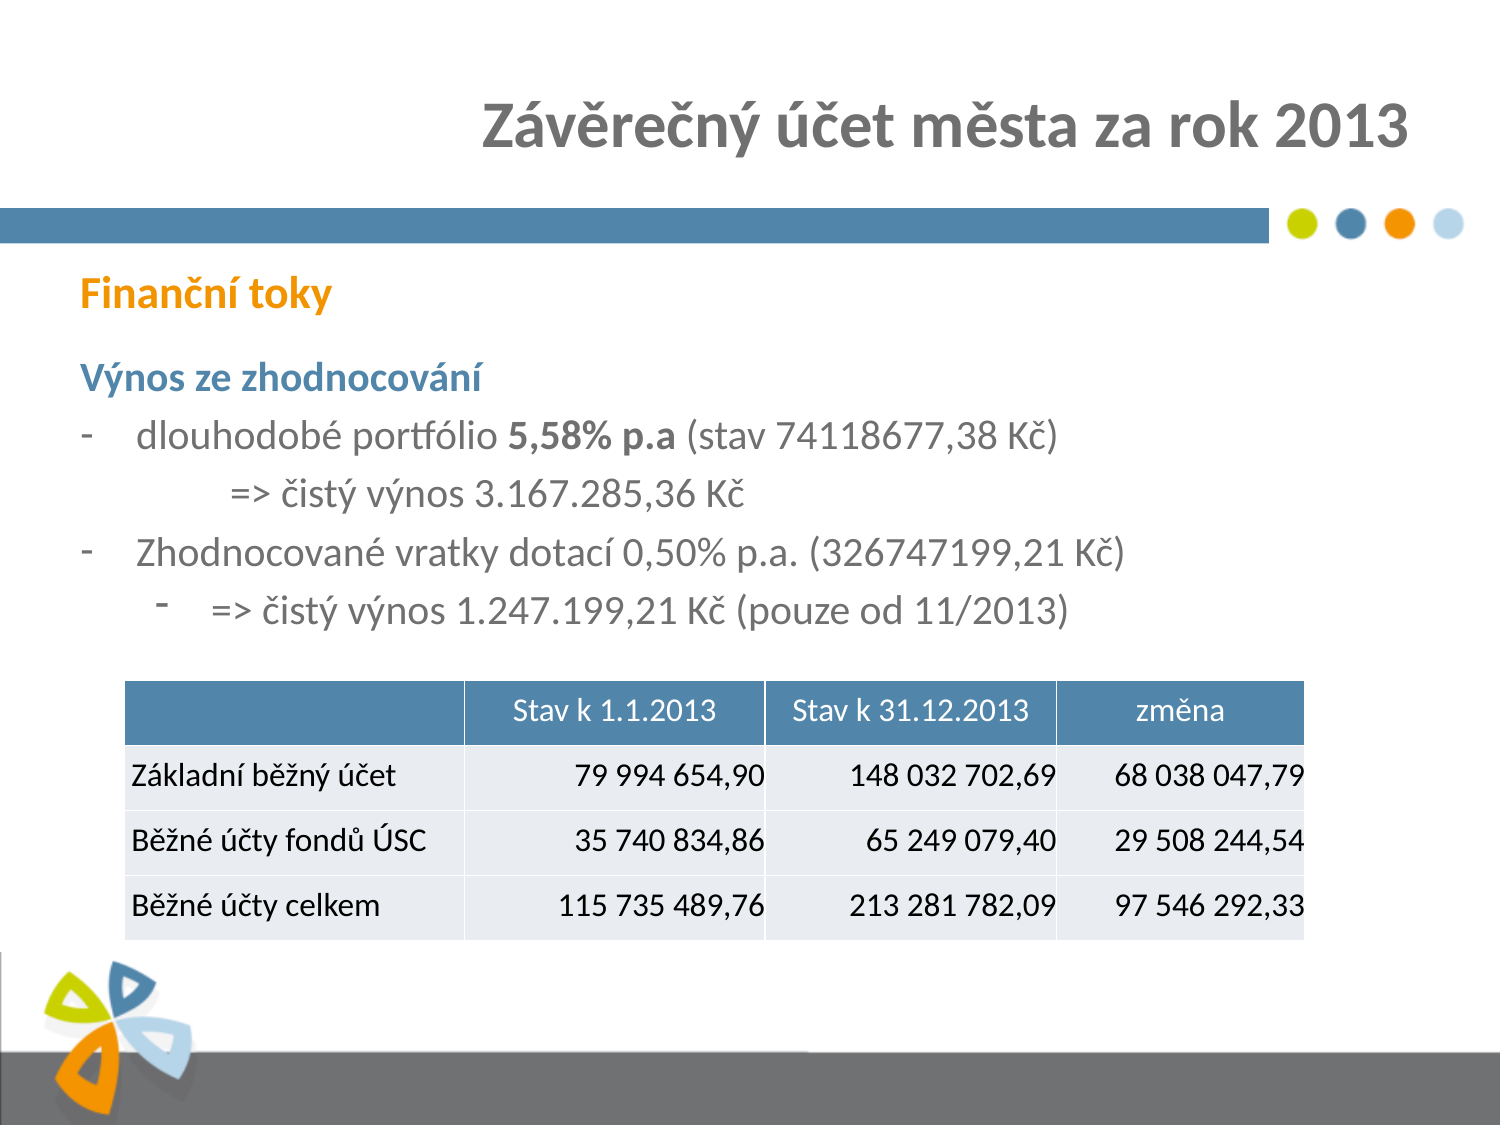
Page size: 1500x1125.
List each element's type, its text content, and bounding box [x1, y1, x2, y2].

table_header [125, 681, 464, 745]
table_cell Základní běžný účet [125, 746, 464, 810]
picture [0, 952, 1500, 1125]
table_cell Běžné účty celkem [125, 876, 464, 940]
table_header změna [1057, 681, 1304, 745]
table_cell 213 281 782,09 [766, 876, 1056, 940]
title Závěrečný účet města za rok 2013 [75, 45, 1425, 197]
table_cell 148 032 702,69 [766, 746, 1056, 810]
table_cell 29 508 244,54 [1057, 811, 1304, 875]
table_cell 97 546 292,33 [1057, 876, 1304, 940]
table_cell 35 740 834,86 [465, 811, 764, 875]
table_cell 68 038 047,79 [1057, 746, 1304, 810]
table_header Stav k 1.1.2013 [465, 681, 764, 745]
table_cell Běžné účty fondů ÚSC [125, 811, 464, 875]
table_cell 115 735 489,76 [465, 876, 764, 940]
picture [1269, 196, 1483, 256]
table_cell 79 994 654,90 [465, 746, 764, 810]
list Finanční toky Výnos ze zhodnocování dlouhodobé portfólio 5,58% p.a (stav 74118677,38 Kč) => čistý výnos 3.167.285,36 Kč Zhodnocované vratky dotací 0,50% p.a. (326747199,21 Kč) => čistý výnos 1.247.199,21 Kč (pouze od 11/2013) [64, 255, 1447, 1000]
table_header Stav k 31.12.2013 [766, 681, 1056, 745]
table_cell 65 249 079,40 [766, 811, 1056, 875]
